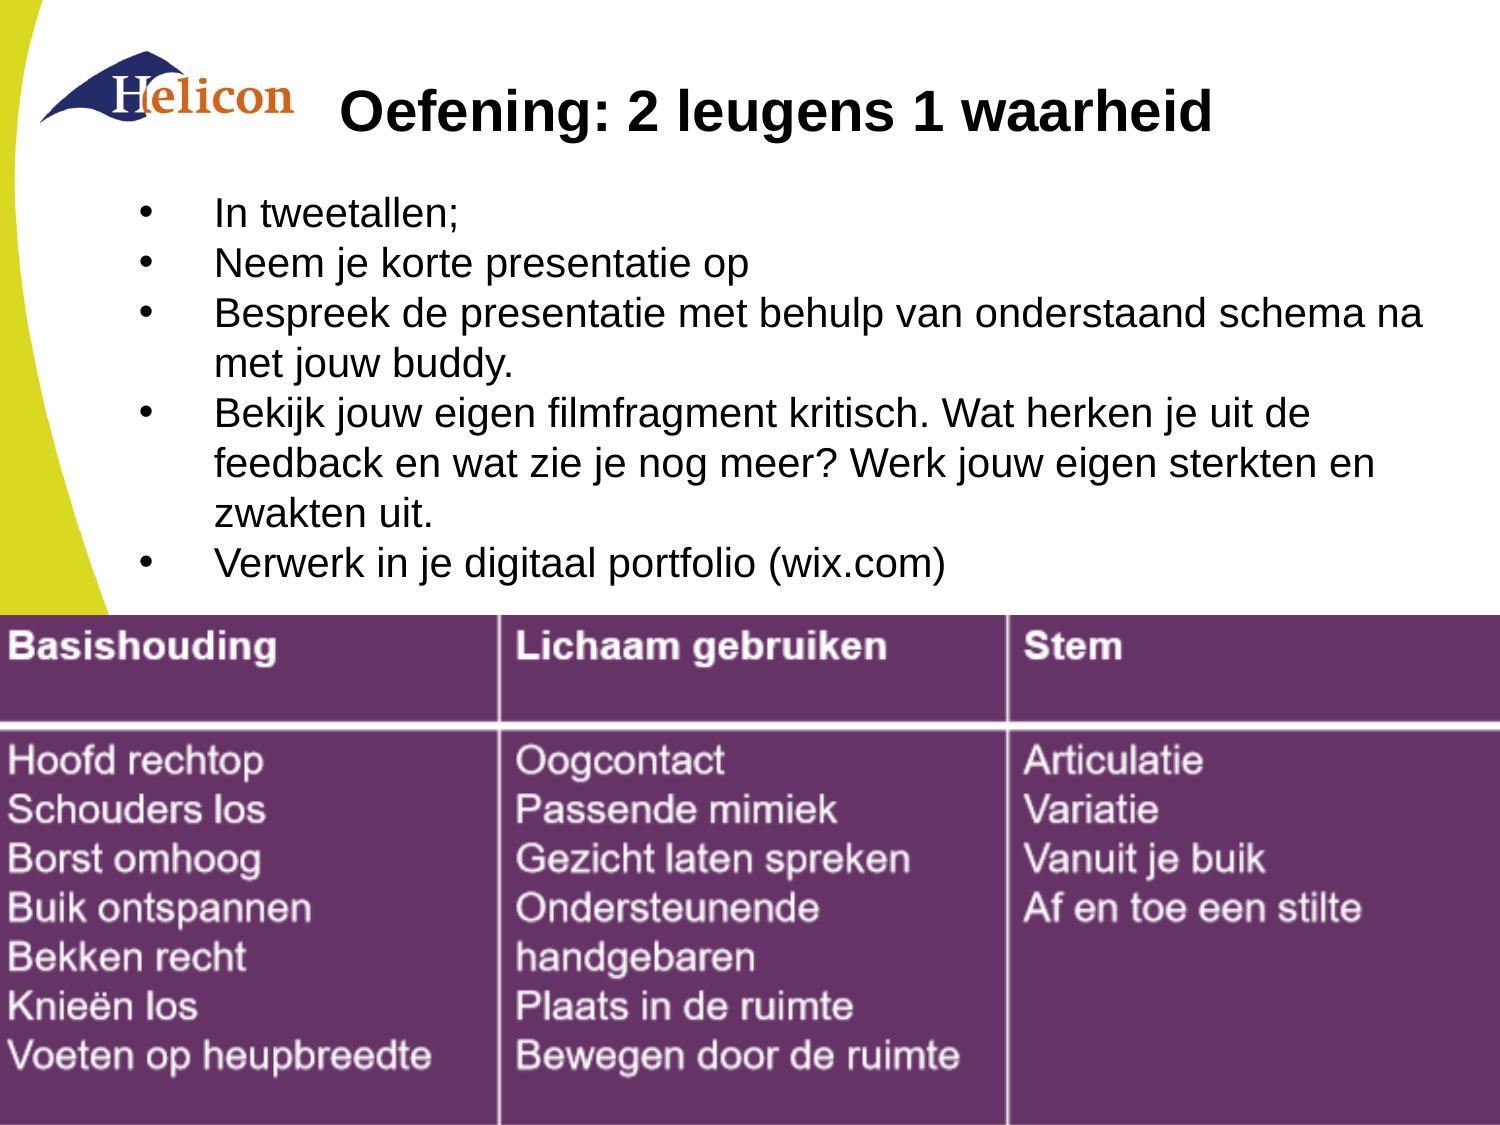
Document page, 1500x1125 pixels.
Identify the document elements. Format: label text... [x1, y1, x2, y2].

title Oefening: 2 leugens 1 waarheid [324, 54, 1415, 161]
text_box In tweetallen; Neem je korte presentatie op Bespreek de presentatie met behulp van onderstaand schema na met jouw buddy. Bekijk jouw eigen filmfragment kritisch. Wat herken je uit de feedback en wat zie je nog meer? Werk jouw eigen sterkten en zwakten uit. Verwerk in je digitaal portfolio (wix.com) [123, 178, 1471, 594]
picture [0, 0, 1500, 1125]
